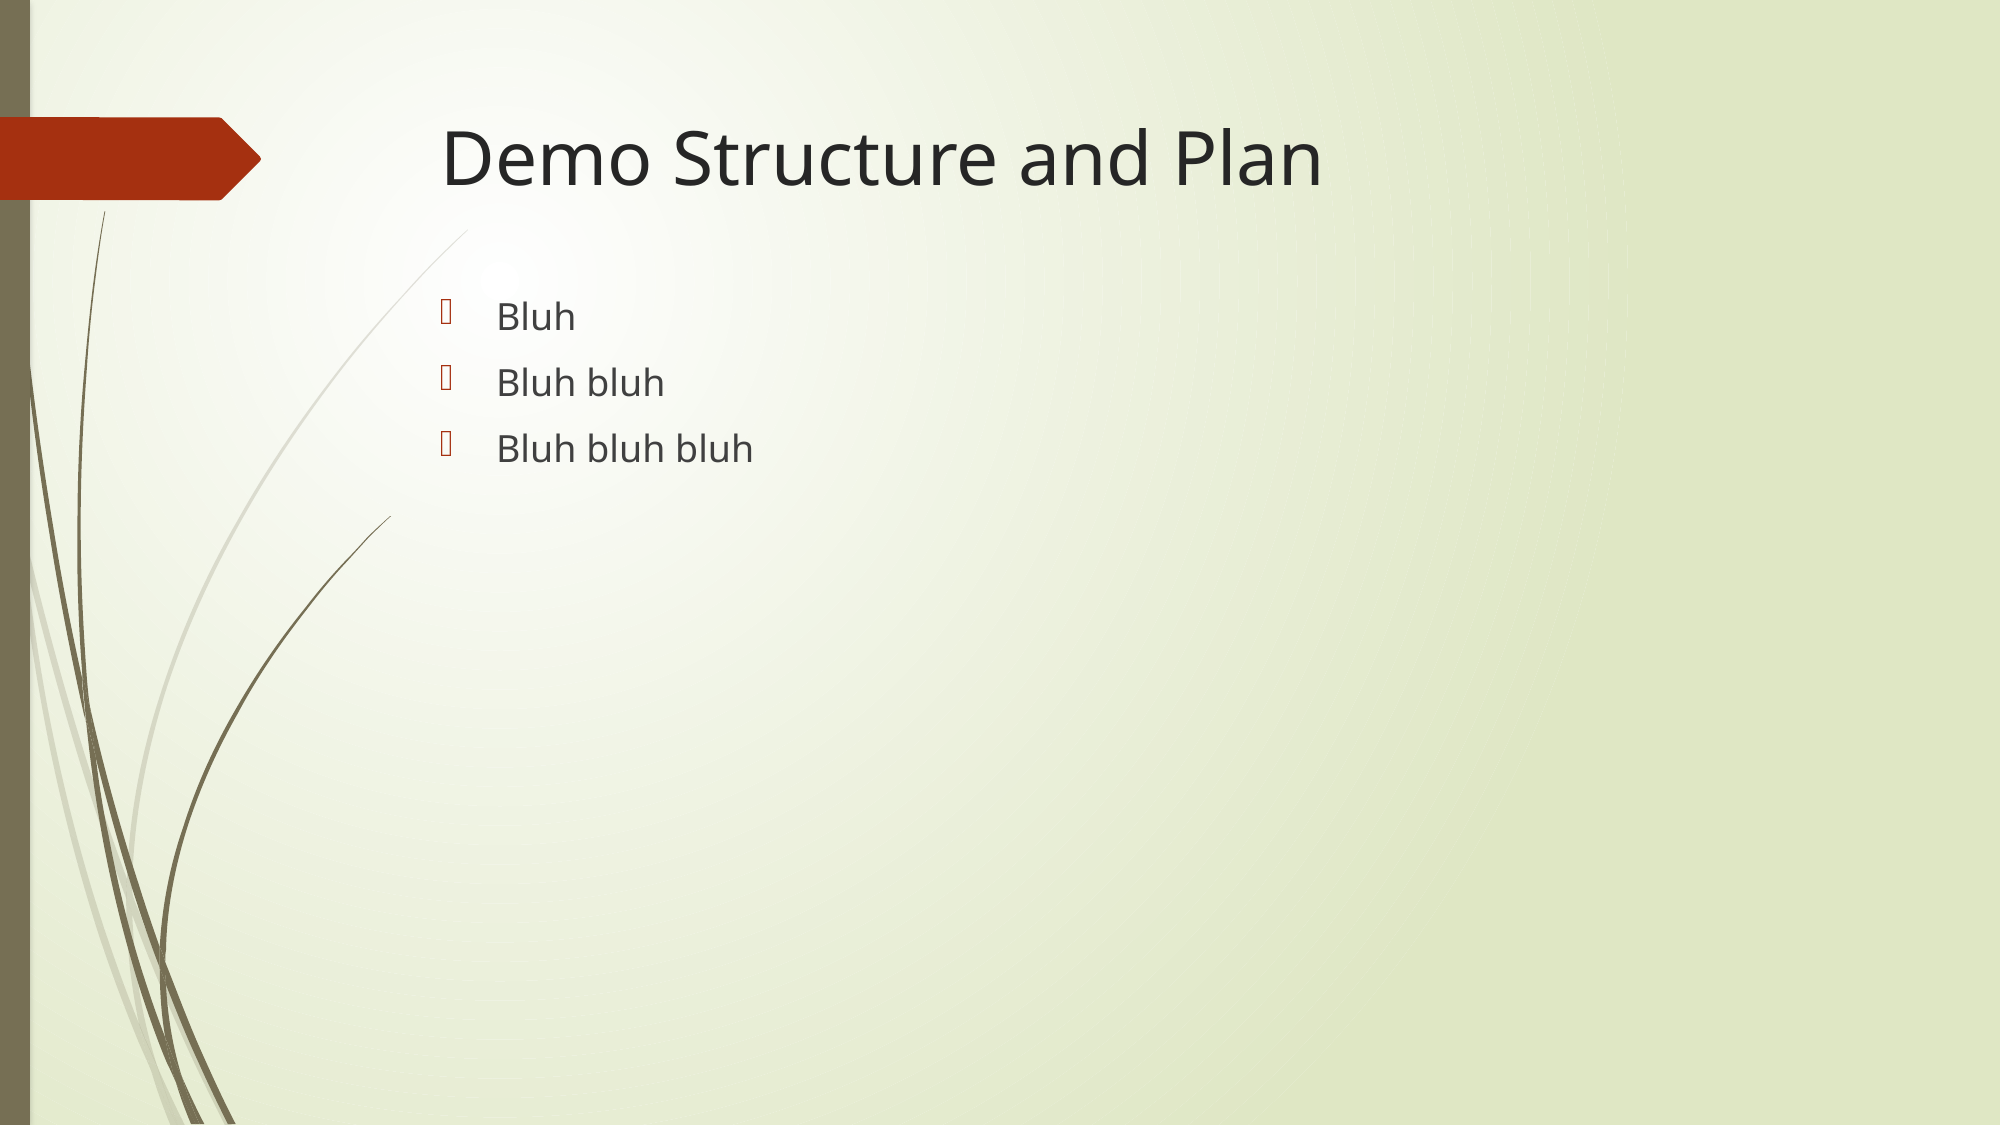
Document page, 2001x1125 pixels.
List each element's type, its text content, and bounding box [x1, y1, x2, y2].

list Bluh Bluh bluh Bluh bluh bluh [424, 285, 1888, 906]
title Demo Structure and Plan [425, 102, 1888, 285]
